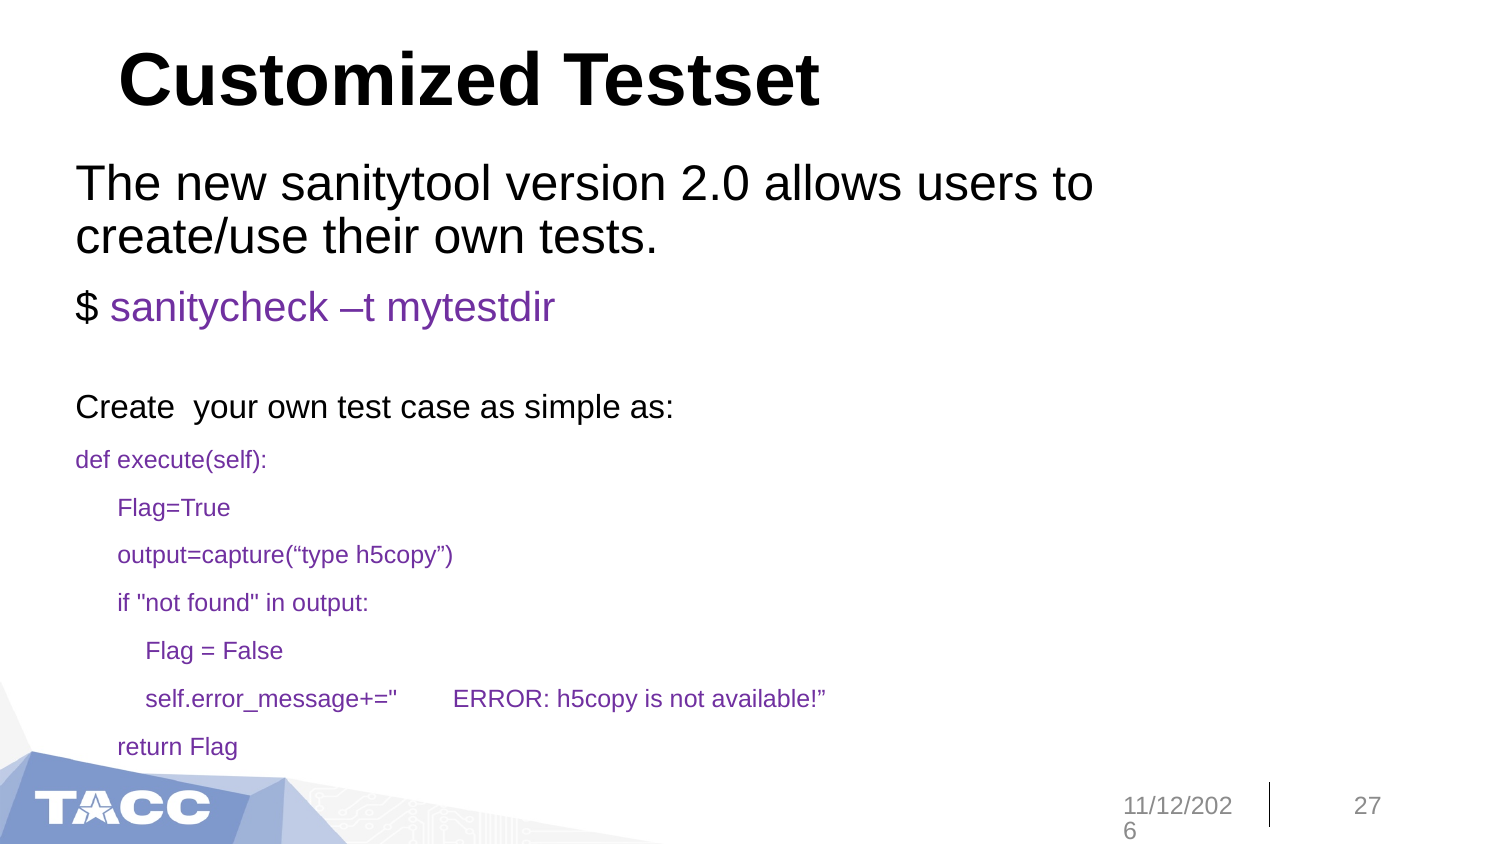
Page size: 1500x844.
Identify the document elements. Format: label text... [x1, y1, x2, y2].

list The new sanitytool version 2.0 allows users to create/use their own tests. $ sanitycheck –t mytestdir Create your own test case as simple as: def execute(self): Flag=True output=capture(“type h5copy”) if "not found" in output: Flag = False self.error_message+=" ERROR: h5copy is not available!” return Flag [60, 149, 1355, 685]
slide_number 27 [1284, 782, 1397, 827]
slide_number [1108, 782, 1255, 827]
title Customized Testset [103, 0, 1397, 164]
picture [0, 0, 1500, 844]
